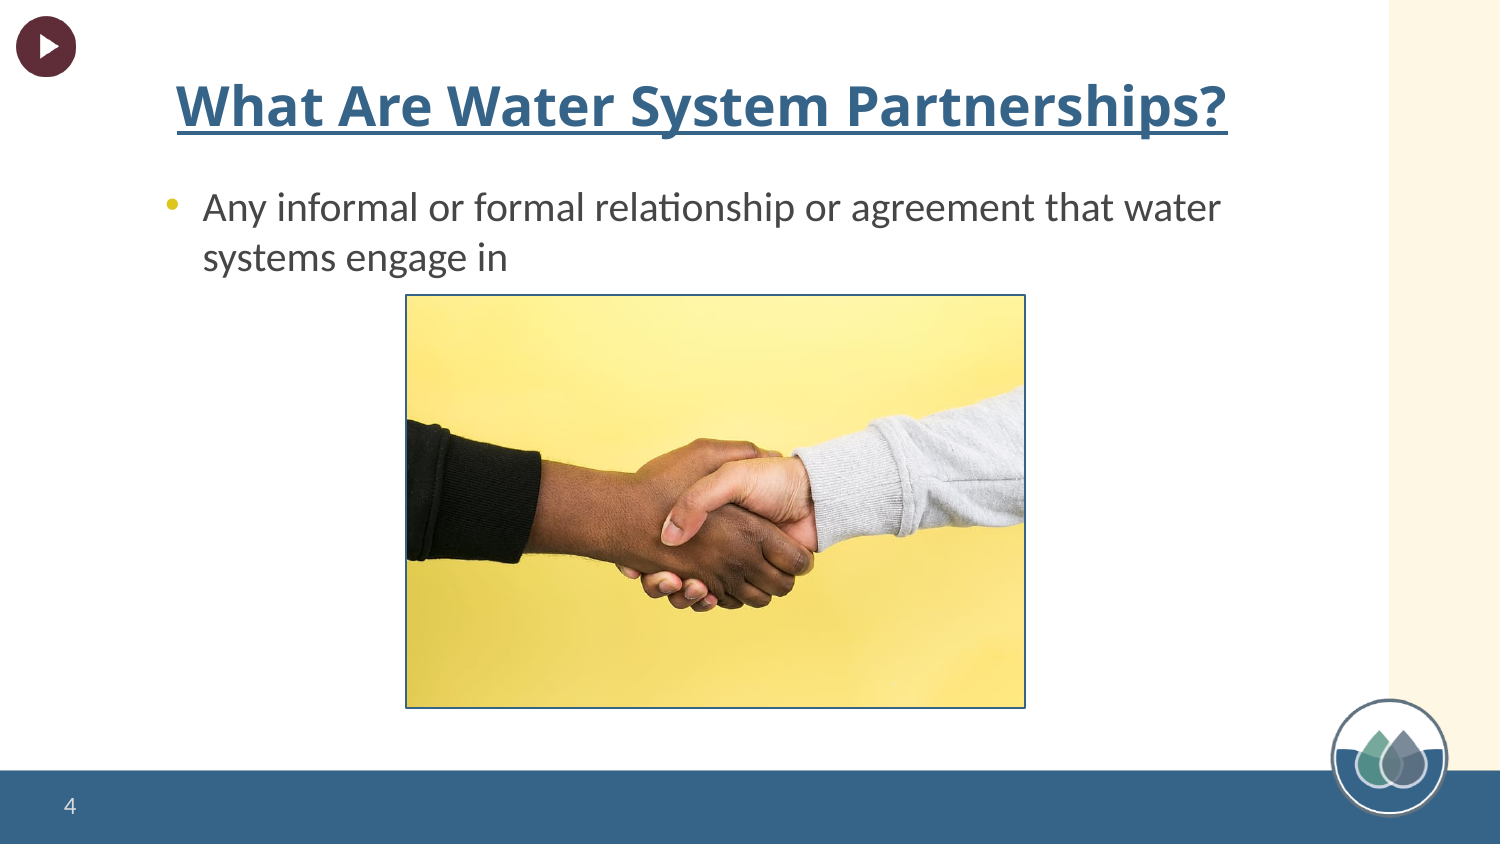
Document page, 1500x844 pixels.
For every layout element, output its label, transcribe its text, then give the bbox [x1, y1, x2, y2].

list Any informal or formal relationship or agreement that water systems engage in [150, 171, 1373, 760]
picture [0, 0, 1500, 844]
title What Are Water System Partnerships? [150, 21, 1256, 146]
slide_number 4 [16, 782, 124, 828]
